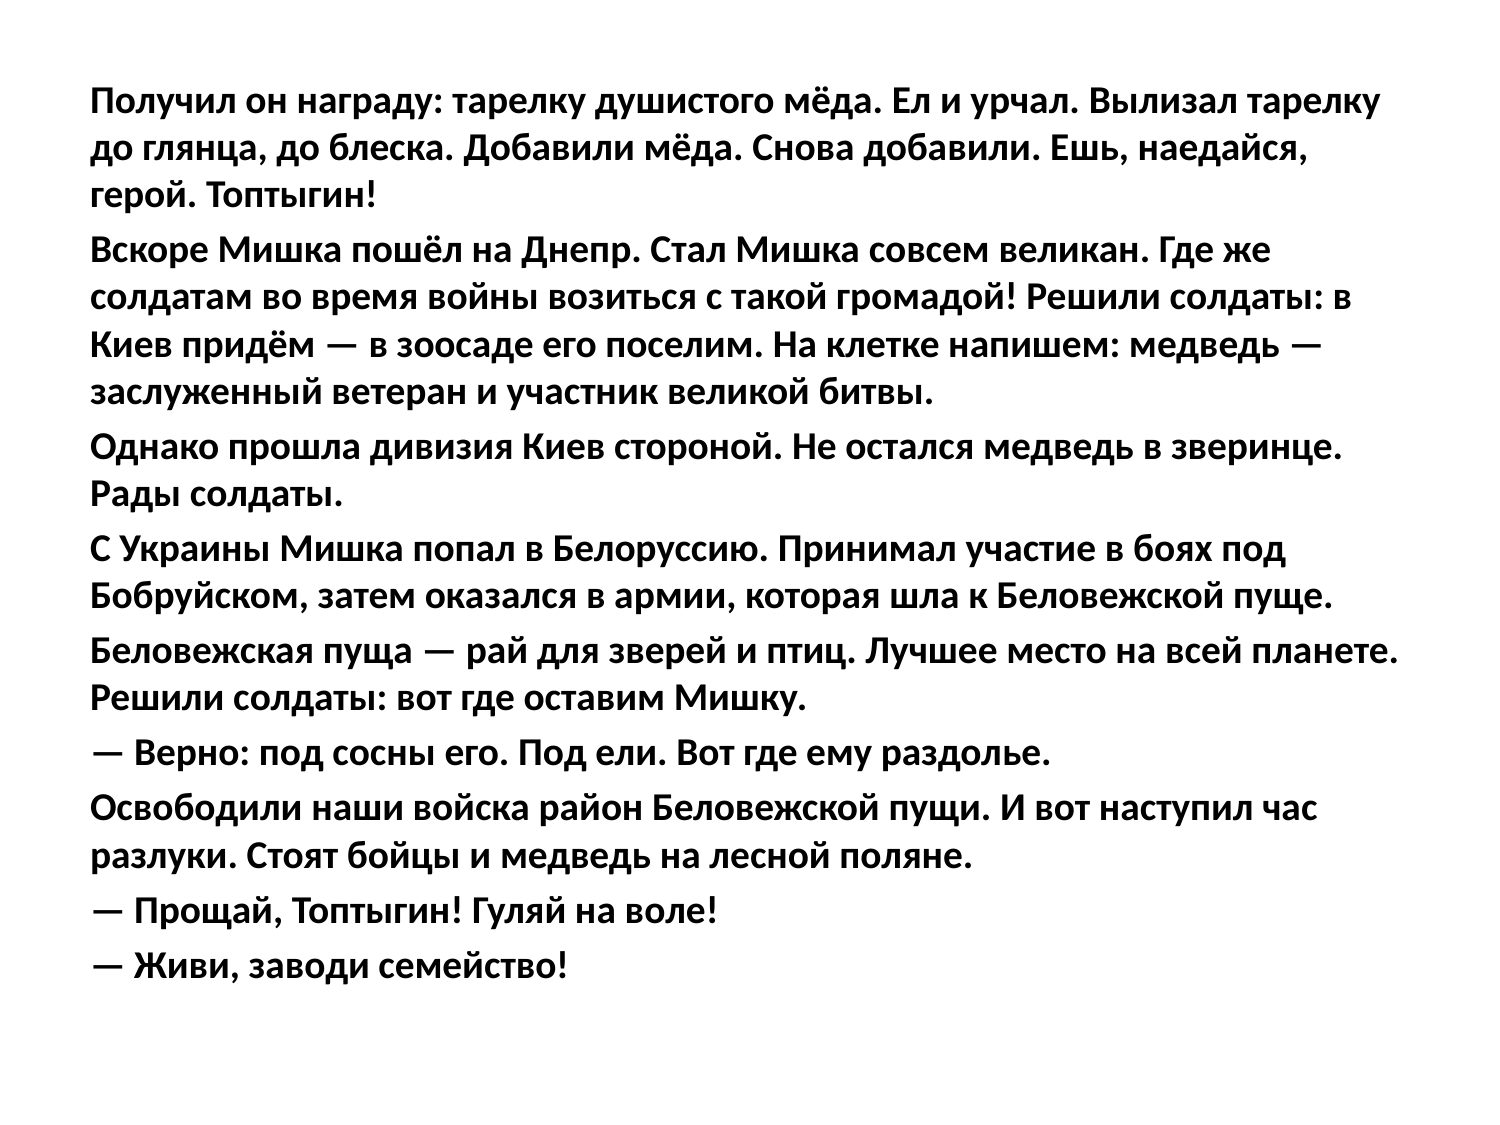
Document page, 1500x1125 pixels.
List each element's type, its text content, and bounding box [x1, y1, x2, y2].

list Получил он награду: тарелку душистого мёда. Ел и урчал. Вылизал тарелку до глянца, до блеска. Добавили мёда. Снова добавили. Ешь, наедайся, герой. Топтыгин! Вскоре Мишка пошёл на Днепр. Стал Мишка совсем великан. Где же солдатам во время войны возиться с такой громадой! Решили солдаты: в Киев придём — в зоосаде его поселим. На клетке напишем: медведь — заслуженный ветеран и участник великой битвы. Однако прошла дивизия Киев стороной. Не остался медведь в зверинце. Рады солдаты. С Украины Мишка попал в Белоруссию. Принимал участие в боях под Бобруйском, затем оказался в армии, которая шла к Беловежской пуще. Беловежская пуща — рай для зверей и птиц. Лучшее место на всей планете. Решили солдаты: вот где оставим Мишку. — Верно: под сосны его. Под ели. Вот где ему раздолье. Освободили наши войска район Беловежской пущи. И вот наступил час разлуки. Стоят бойцы и медведь на лесной поляне. — Прощай, Топтыгин! Гуляй на воле! — Живи, заводи семейство! [75, 66, 1425, 1005]
